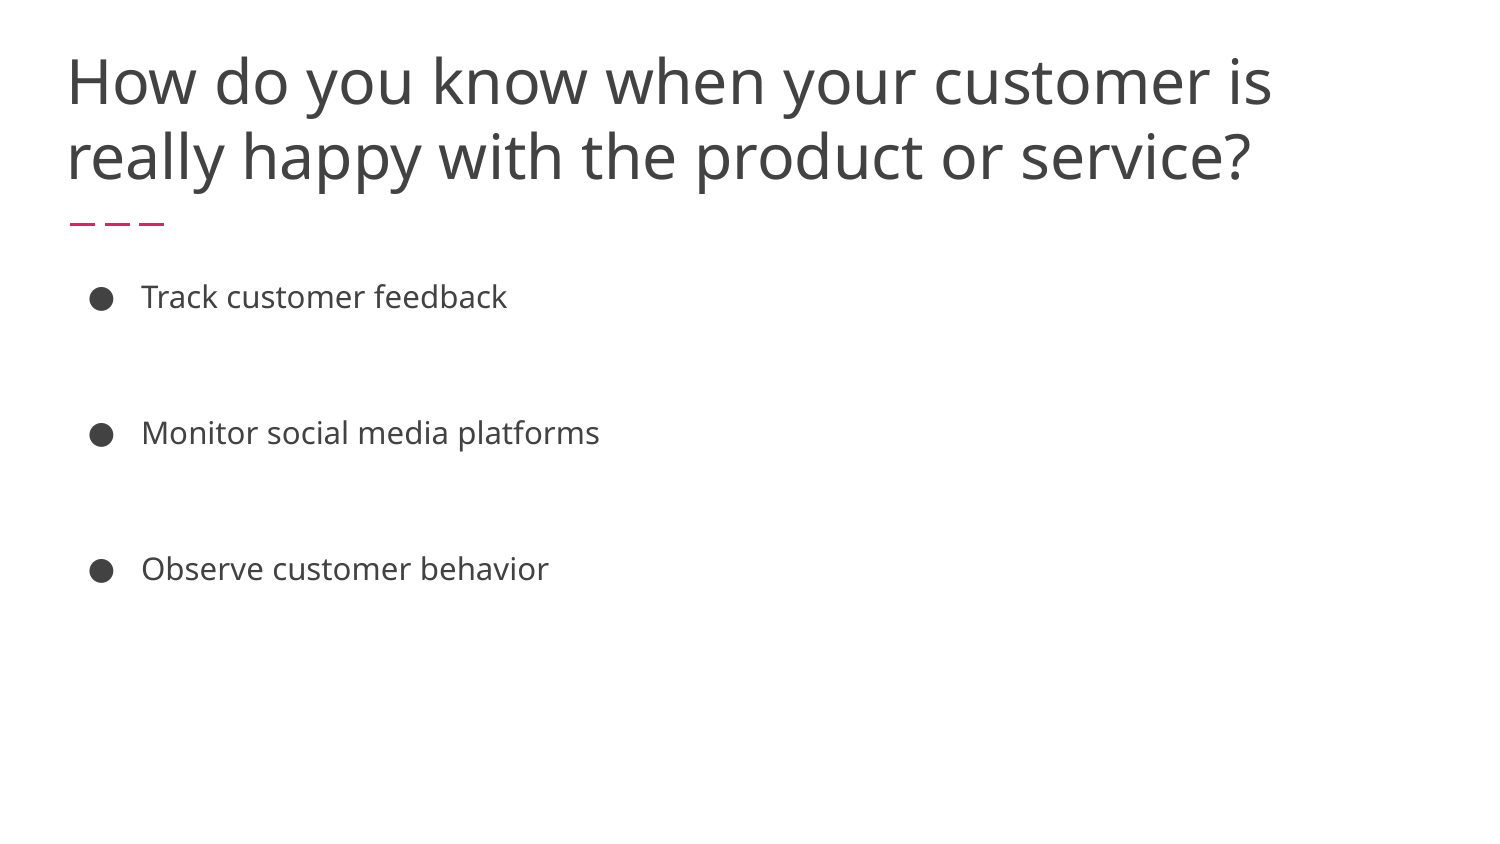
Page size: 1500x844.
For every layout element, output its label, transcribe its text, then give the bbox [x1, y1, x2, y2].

list Track customer feedback Monitor social media platforms Observe customer behavior [51, 256, 1449, 765]
title How do you know when your customer is really happy with the product or service? [51, 44, 1449, 208]
